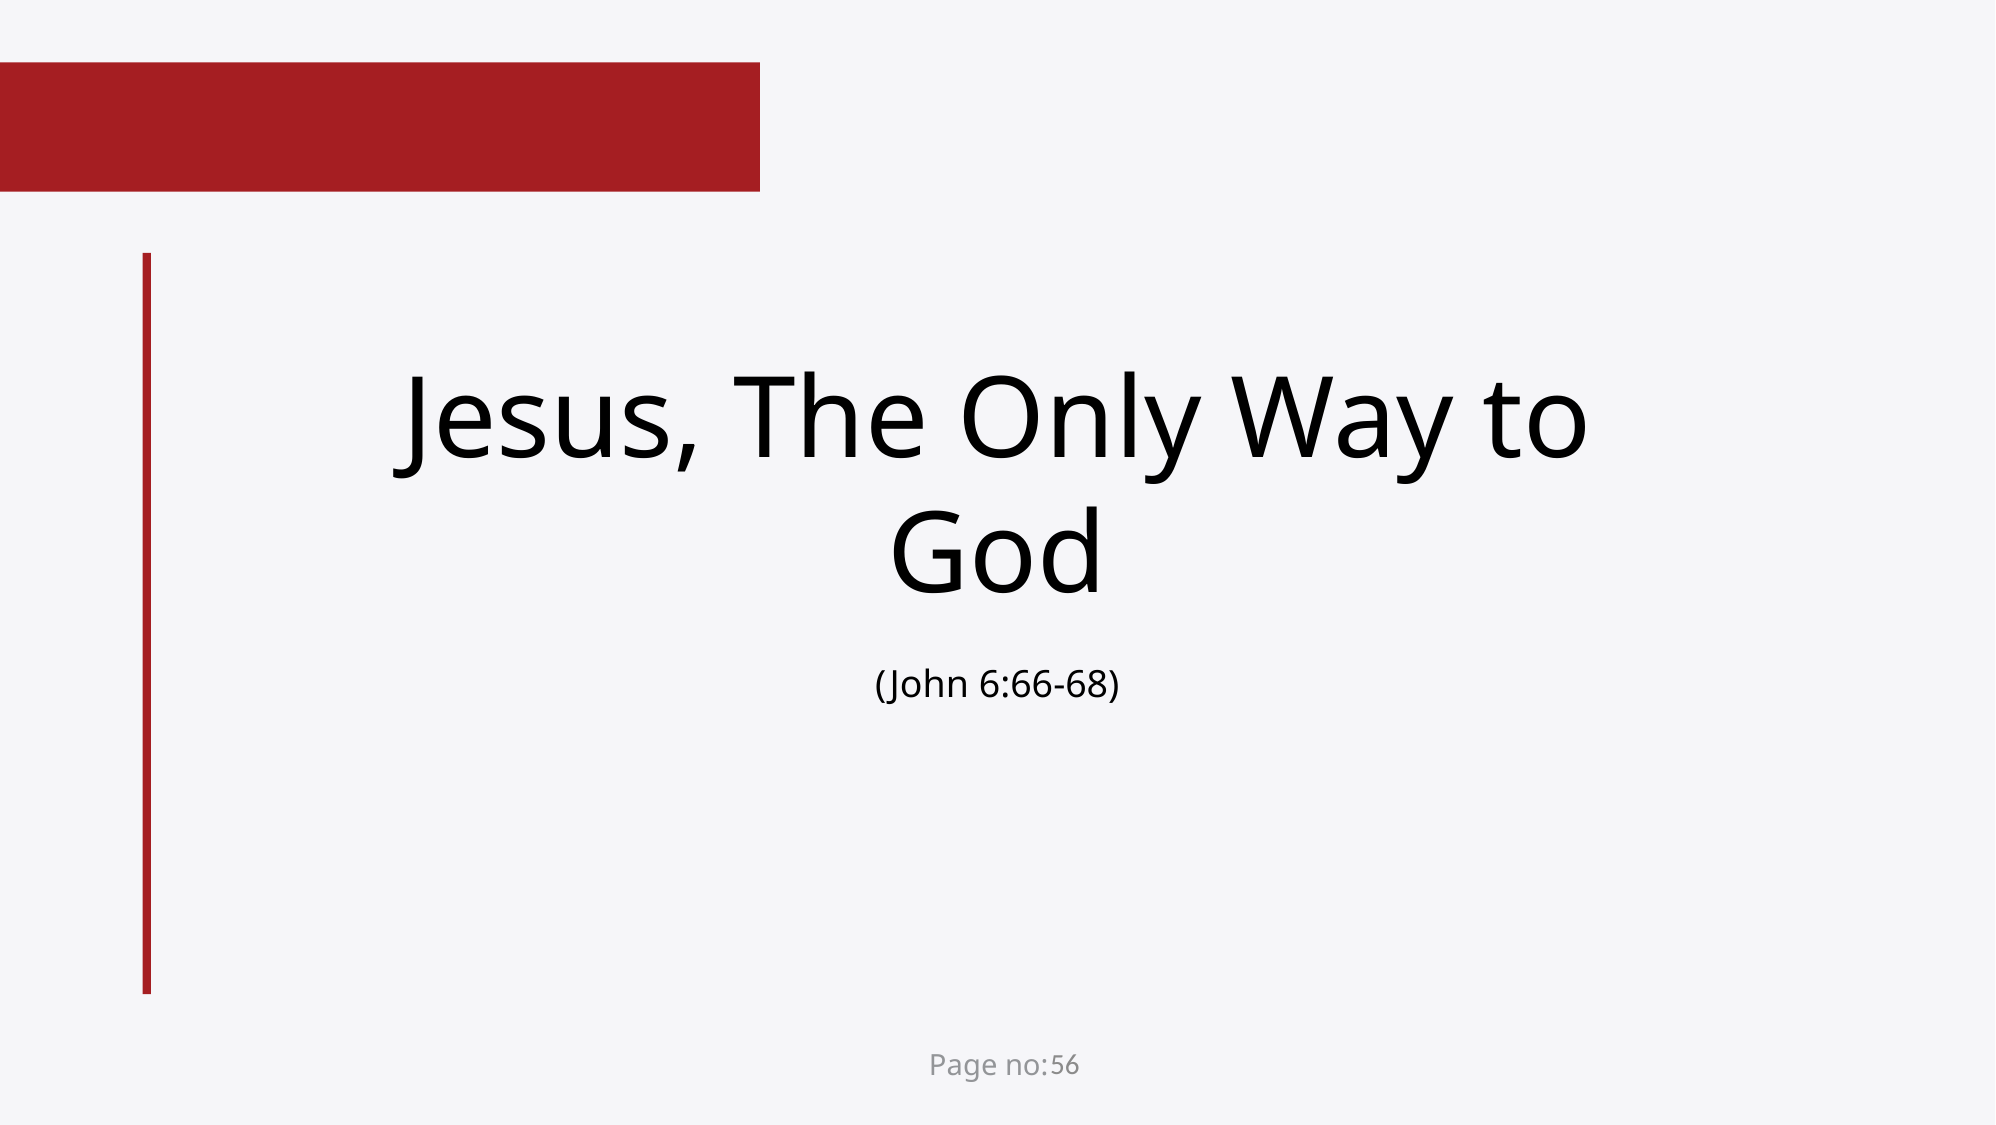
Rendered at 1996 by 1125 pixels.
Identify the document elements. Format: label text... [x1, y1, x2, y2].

text_box Jesus, The Only Way to God (John 6:66-68) [359, 337, 1635, 713]
